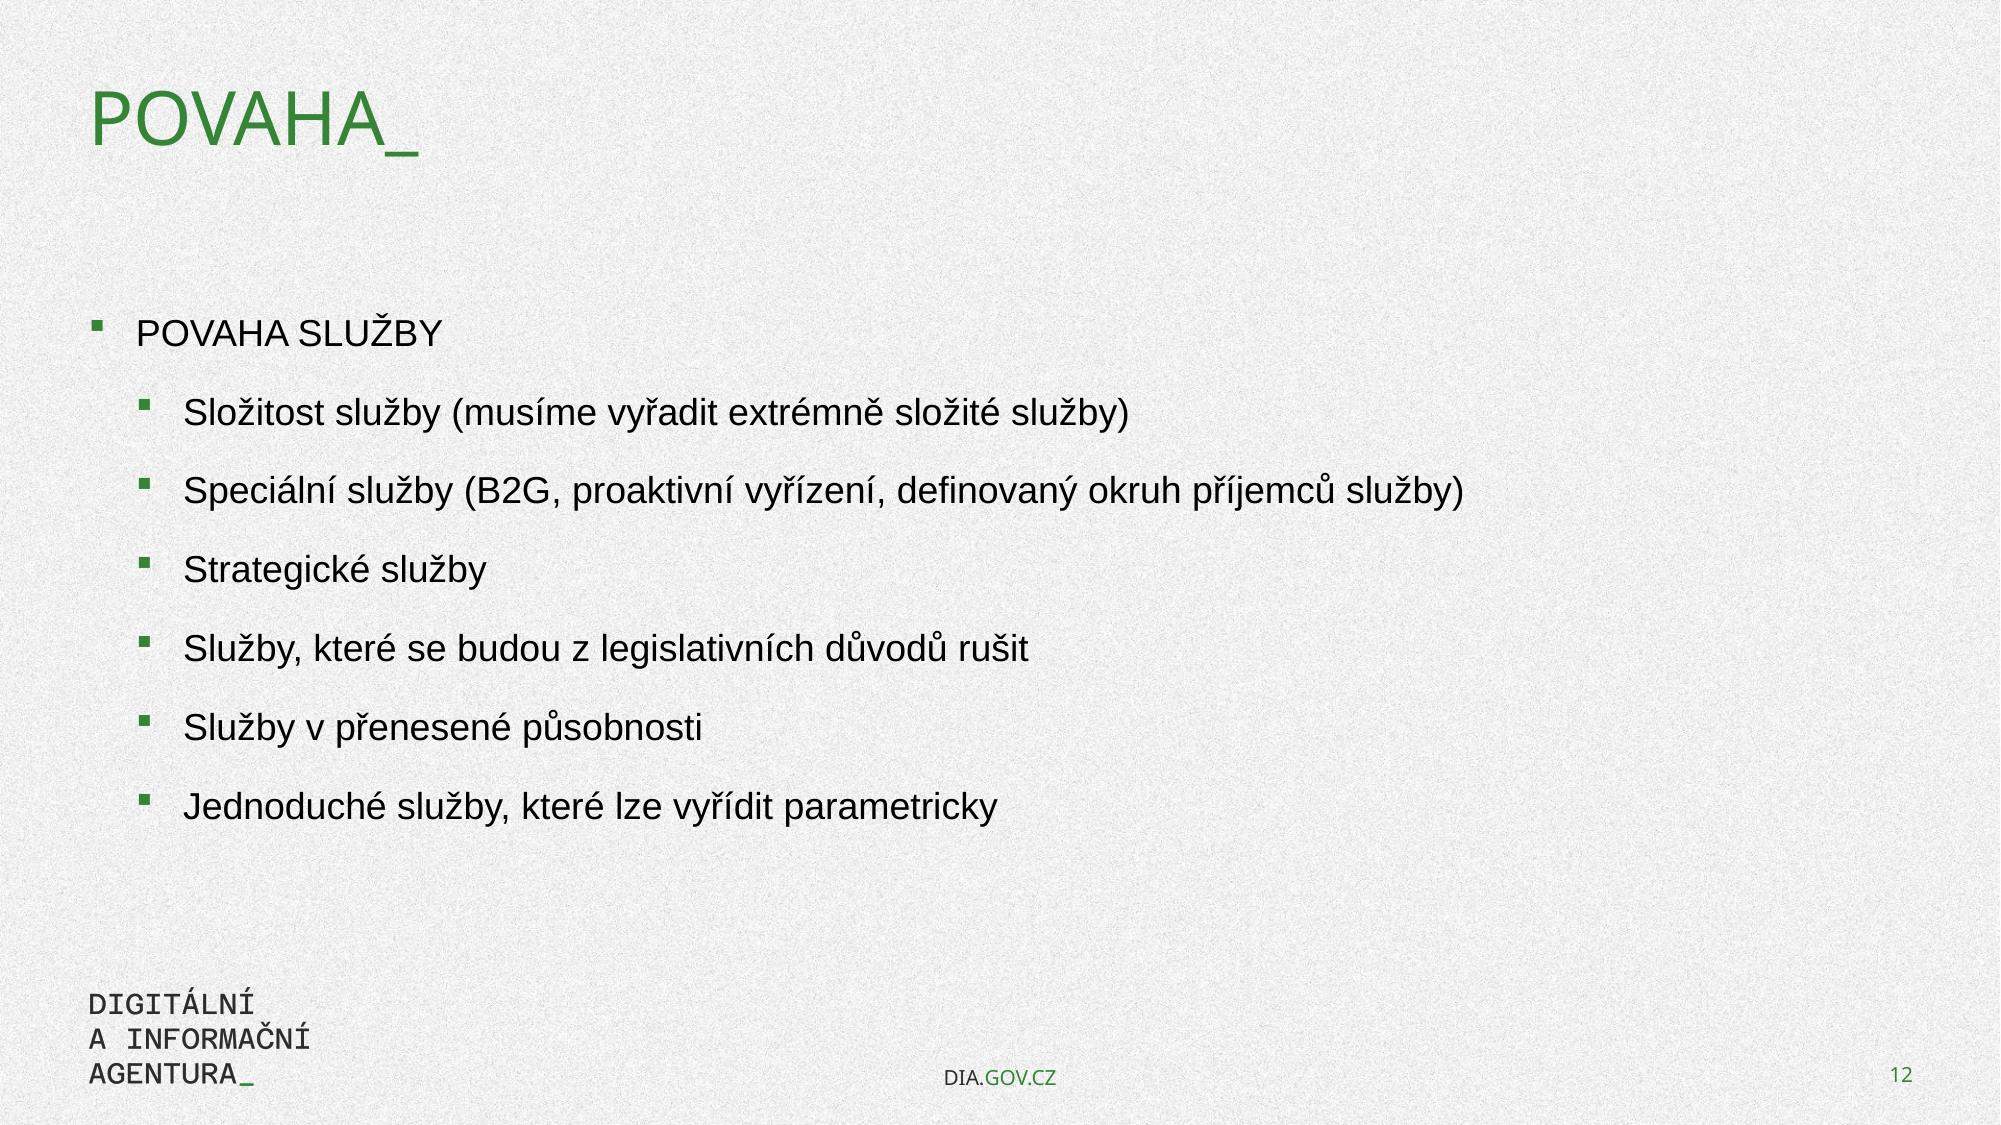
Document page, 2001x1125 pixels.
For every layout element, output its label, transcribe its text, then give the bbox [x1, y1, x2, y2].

list POVAHA SLUŽBY Složitost služby (musíme vyřadit extrémně složité služby) Speciální služby (B2G, proaktivní vyřízení, definovaný okruh příjemců služby) Strategické služby Služby, které se budou z legislativních důvodů rušit Služby v přenesené působnosti Jednoduché služby, které lze vyřídit parametricky [88, 299, 1912, 980]
footer DIA.GOV.CZ [558, 1037, 1442, 1098]
title Povaha_ [88, 70, 1912, 284]
picture [0, 0, 2001, 1125]
slide_number 12 [1612, 1037, 1928, 1098]
